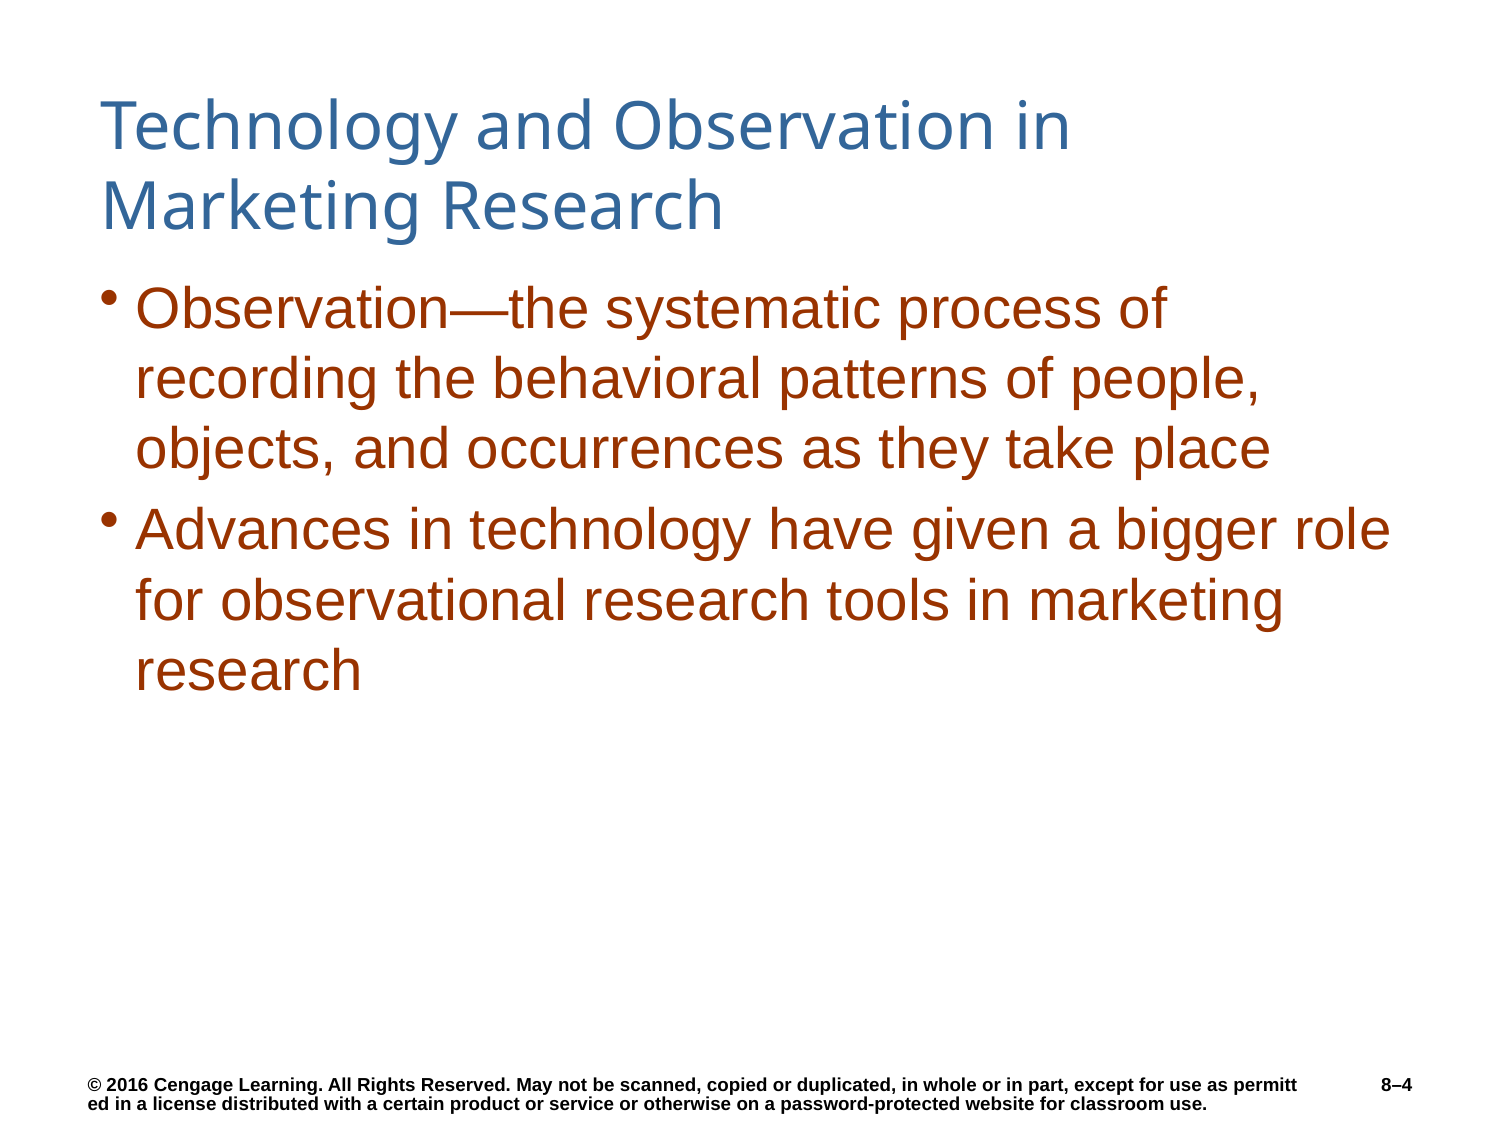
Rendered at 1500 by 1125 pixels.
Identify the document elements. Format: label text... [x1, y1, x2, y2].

list Observation—the systematic process of recording the behavioral patterns of people, objects, and occurrences as they take place Advances in technology have given a bigger role for observational research tools in marketing research [84, 262, 1414, 1013]
title Technology and Observation in Marketing Research [85, 75, 1411, 171]
slide_number 8–4 [1050, 1042, 1413, 1103]
footer © 2016 Cengage Learning. All Rights Reserved. May not be scanned, copied or duplicated, in whole or in part, except for use as permitted in a license distributed with a certain product or service or otherwise on a password-protected website for classroom use. [87, 1057, 1050, 1103]
